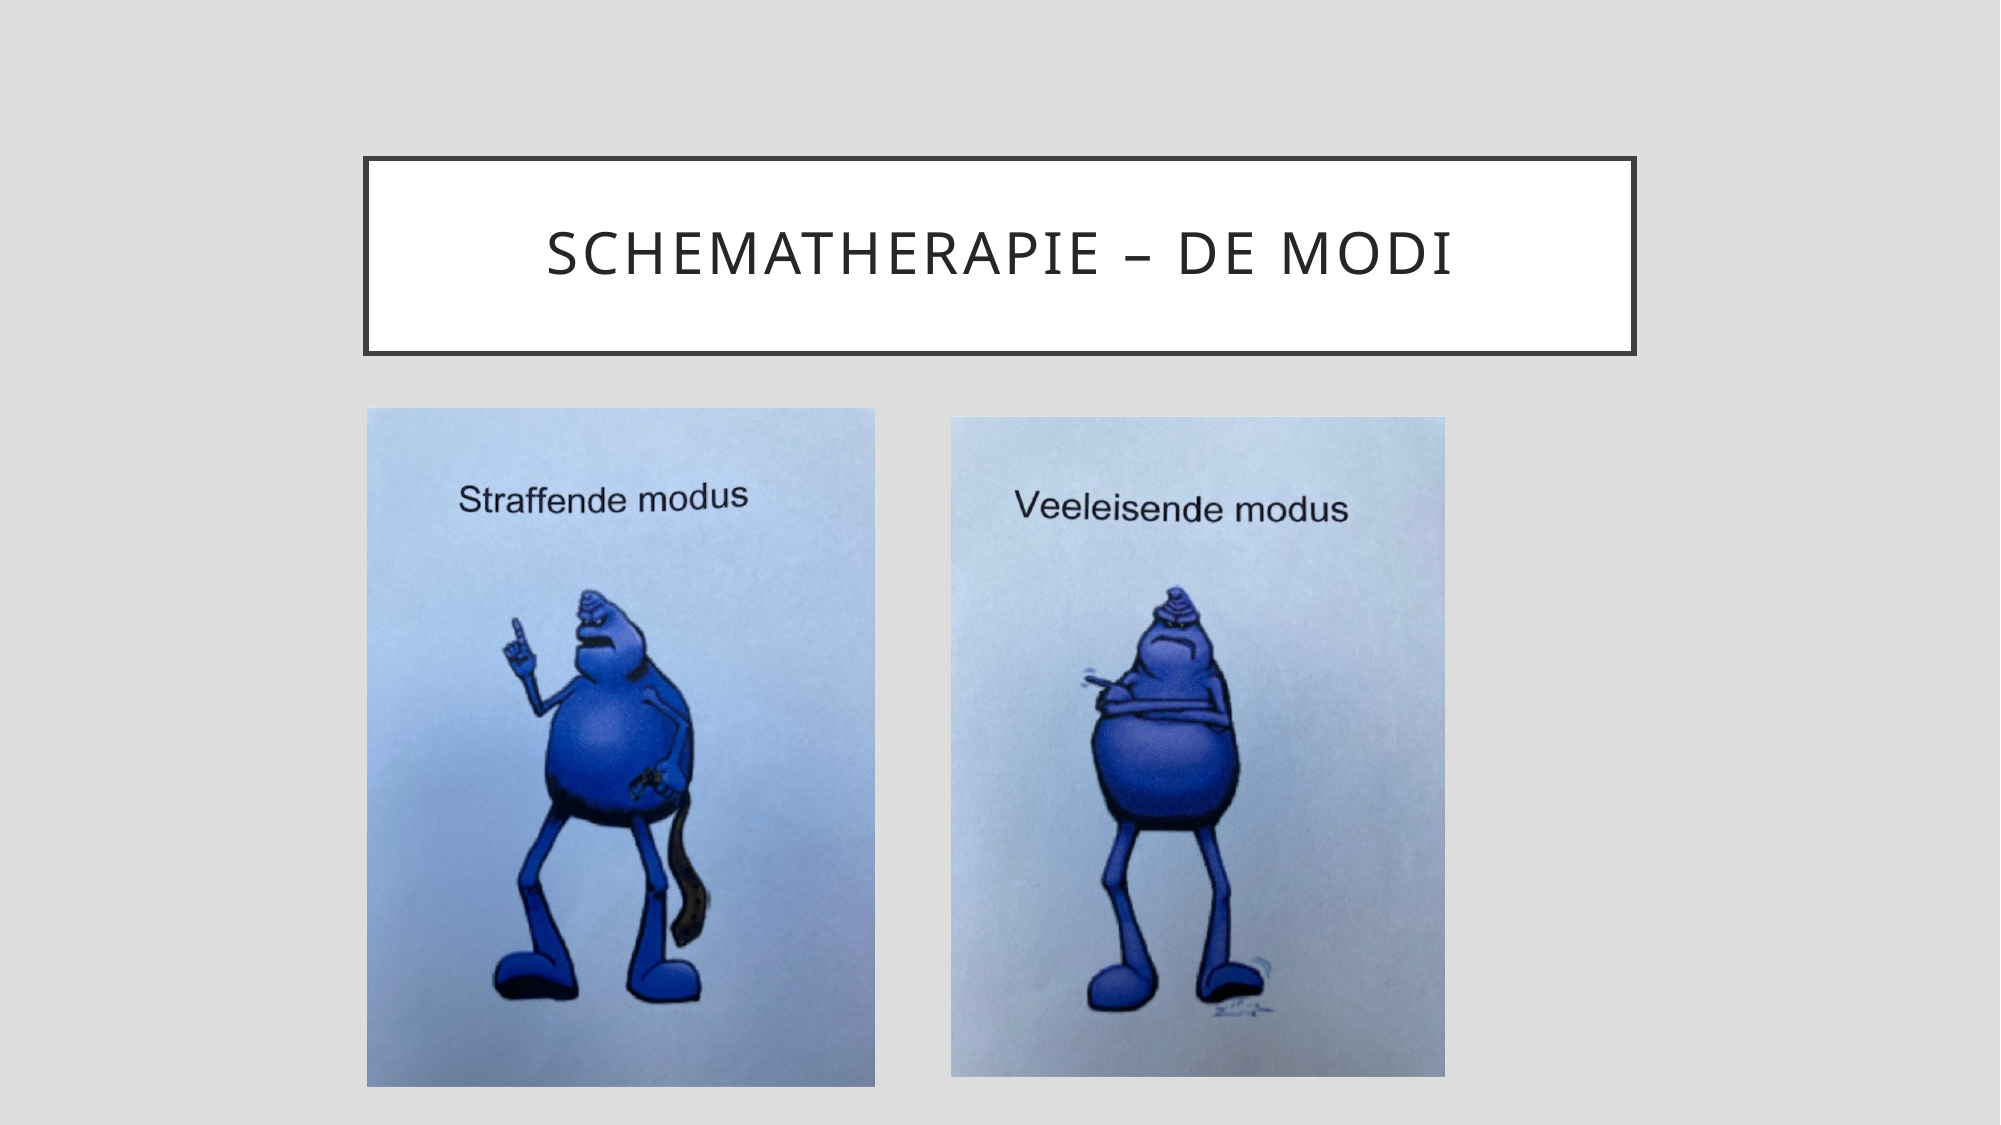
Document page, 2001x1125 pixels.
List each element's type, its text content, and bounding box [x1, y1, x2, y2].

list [281, 492, 960, 1002]
picture [367, 1002, 875, 1086]
title Schematherapie – de modi [363, 156, 1637, 356]
picture [867, 417, 1528, 1076]
picture [367, 408, 875, 492]
